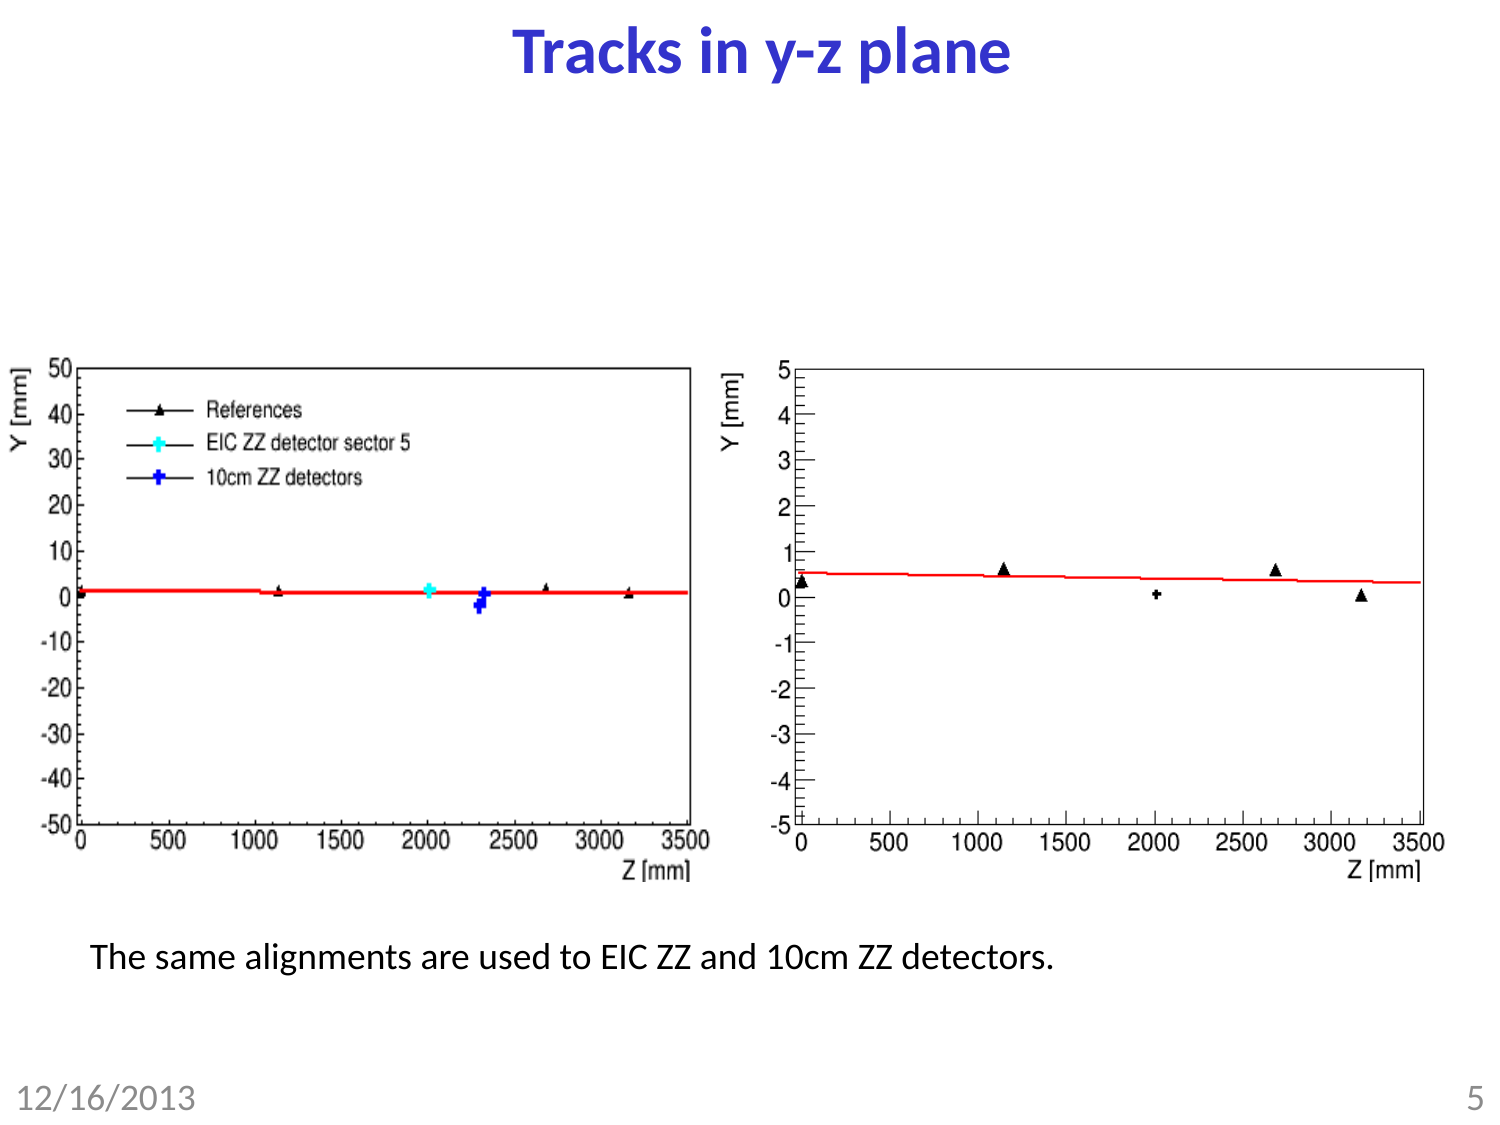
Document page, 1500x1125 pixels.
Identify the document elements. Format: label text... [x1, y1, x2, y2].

picture [0, 312, 1500, 882]
slide_number 5 [1149, 1065, 1500, 1125]
text_box The same alignments are used to EIC ZZ and 10cm ZZ detectors. [75, 924, 1375, 985]
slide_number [0, 1065, 350, 1125]
text_box Tracks in y-z plane [174, 0, 1350, 95]
